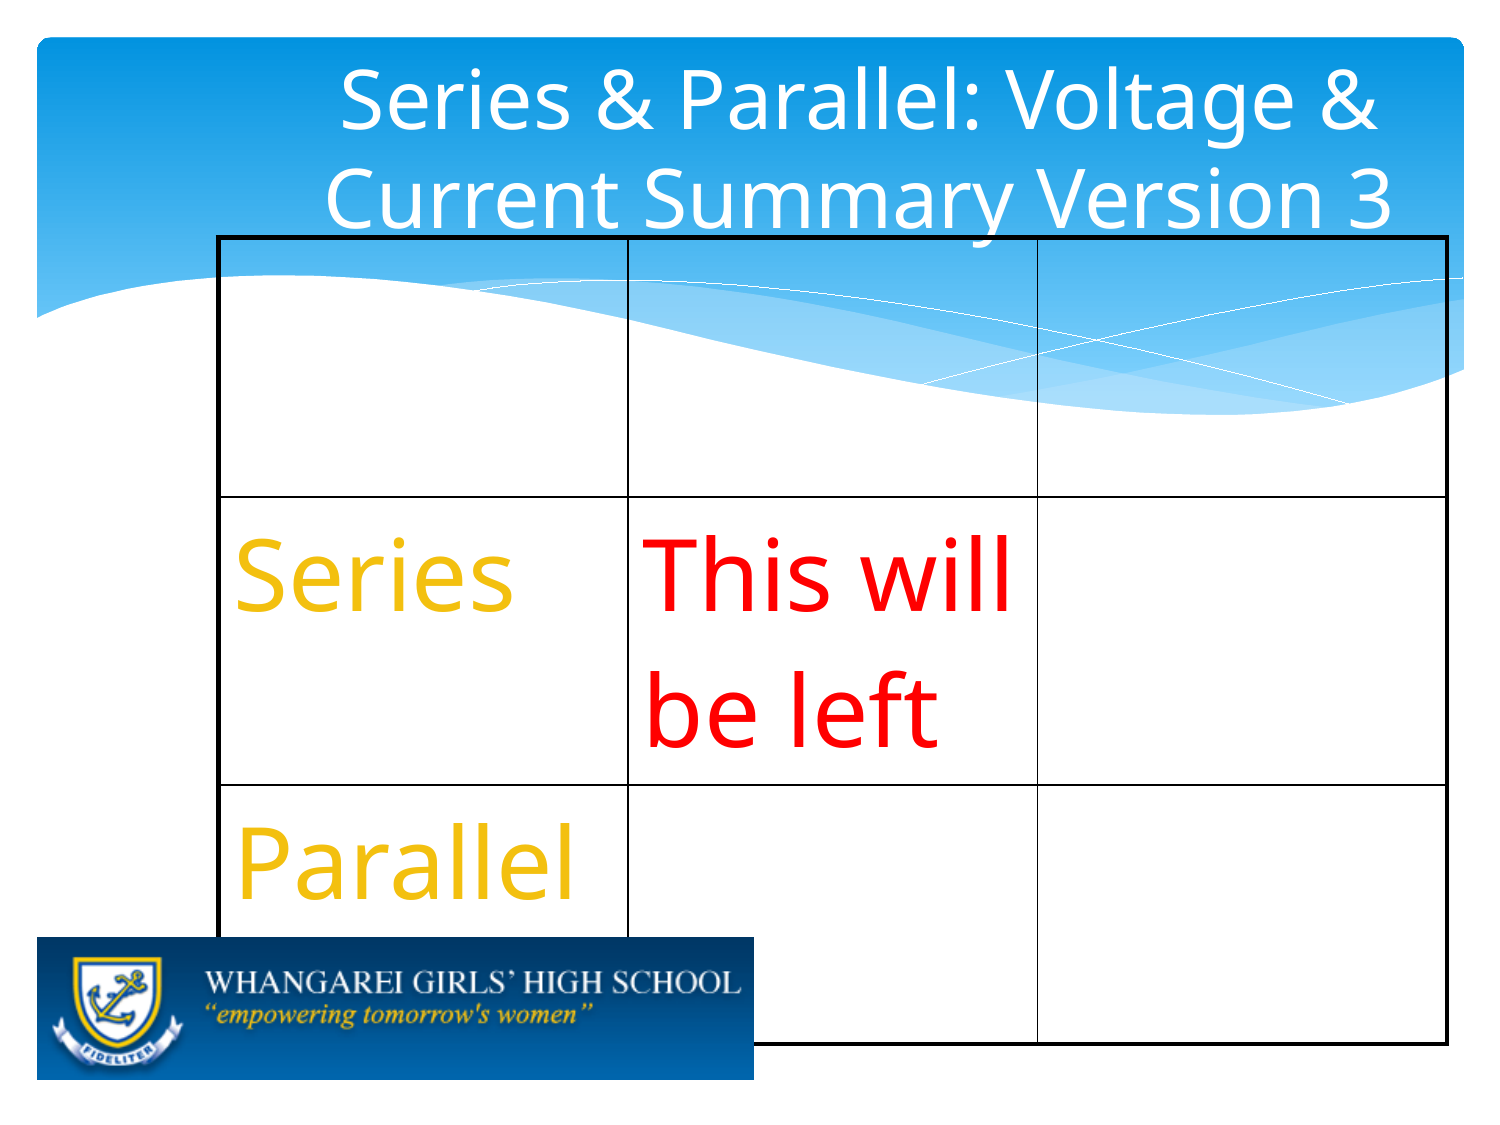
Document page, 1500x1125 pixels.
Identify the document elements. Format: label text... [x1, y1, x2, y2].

table_cell Series [221, 498, 627, 784]
picture [37, 937, 754, 1080]
table_cell [1038, 498, 1445, 784]
table_cell [1038, 786, 1445, 1042]
table_cell This will be left [629, 498, 1037, 784]
table_cell [629, 786, 1037, 1042]
table_header [1038, 240, 1445, 496]
table_cell Parallel [221, 786, 627, 935]
table_header [221, 240, 627, 496]
title Series & Parallel: Voltage & Current Summary Version 3 [253, 37, 1466, 255]
table_header [629, 240, 1037, 496]
